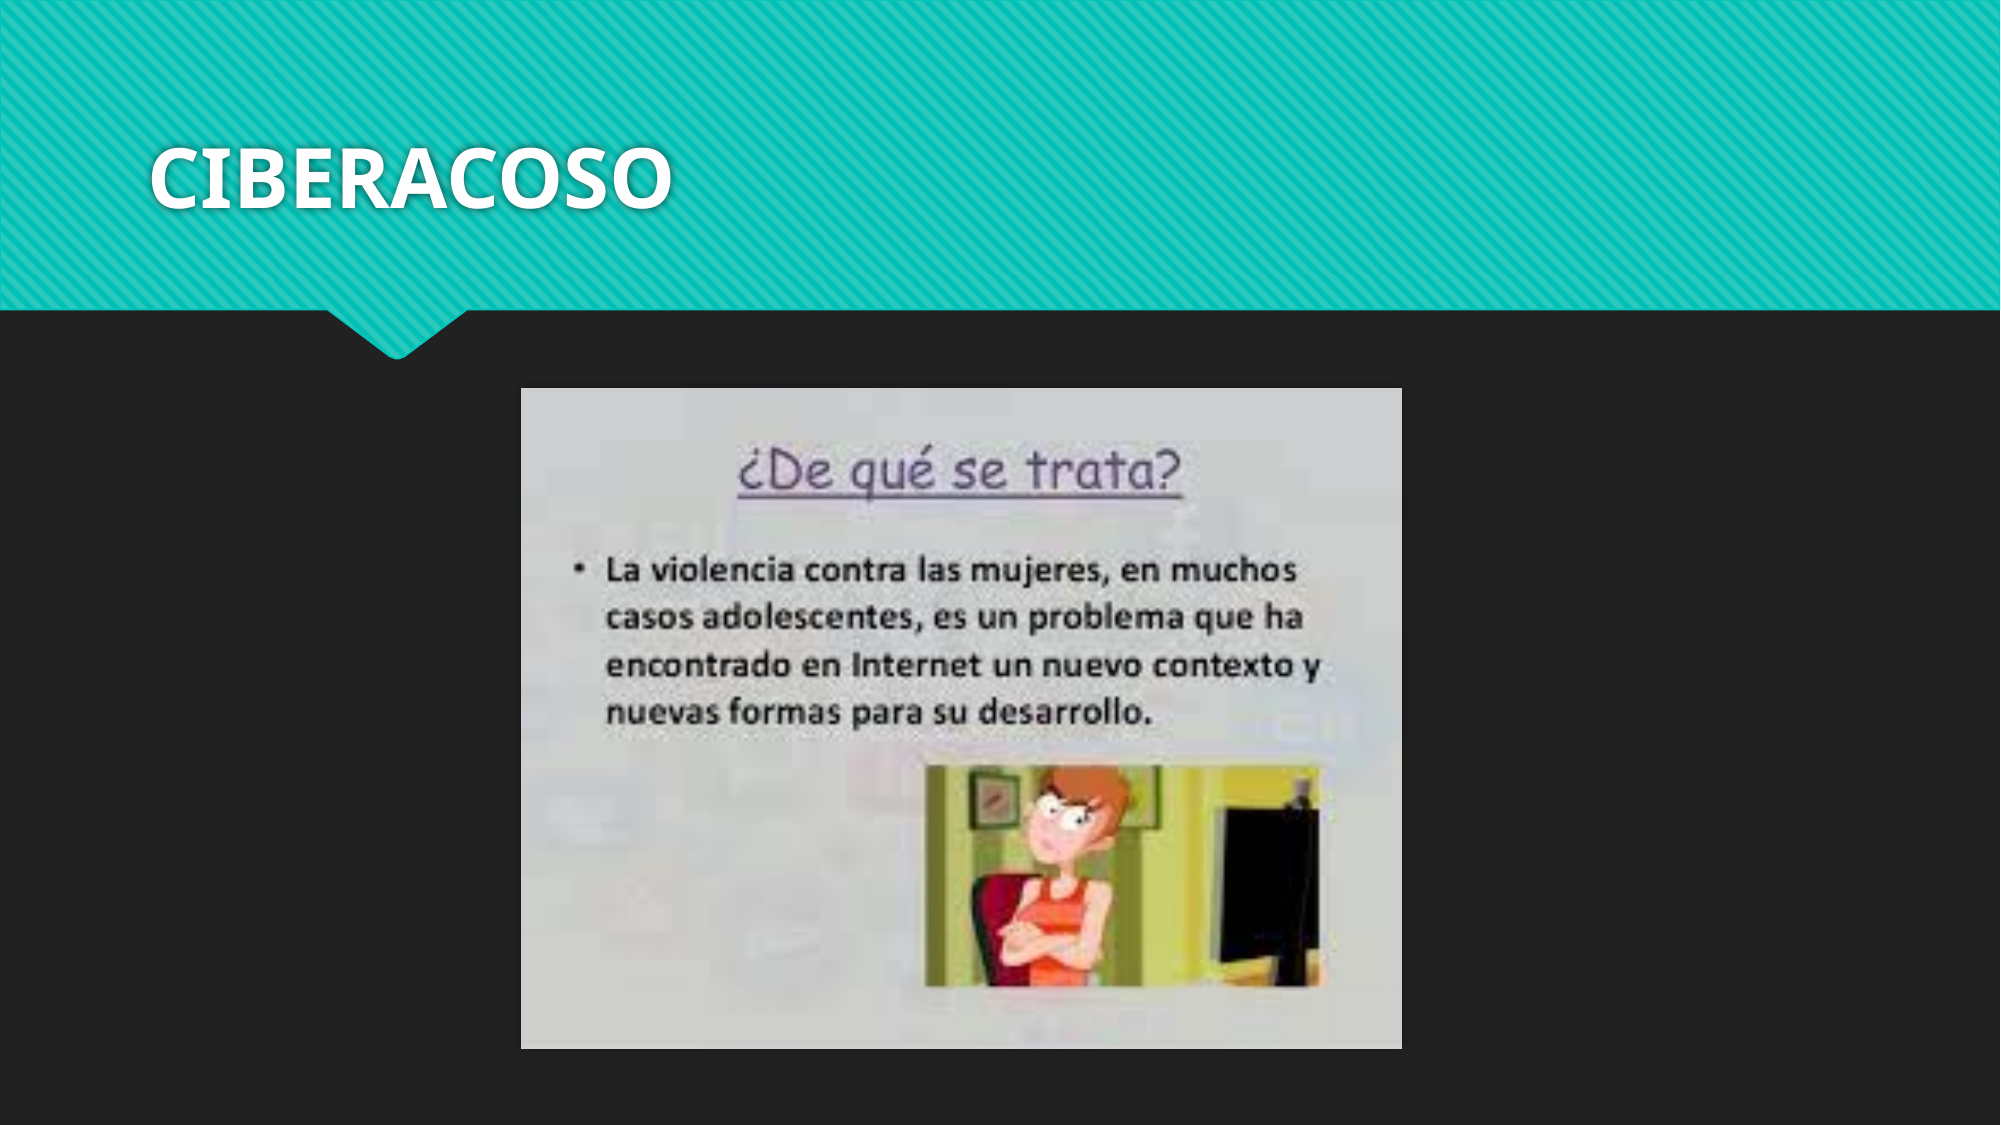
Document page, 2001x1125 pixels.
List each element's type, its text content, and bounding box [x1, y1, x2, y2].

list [521, 388, 1402, 1049]
title CIBERACOSO [132, 73, 1868, 233]
